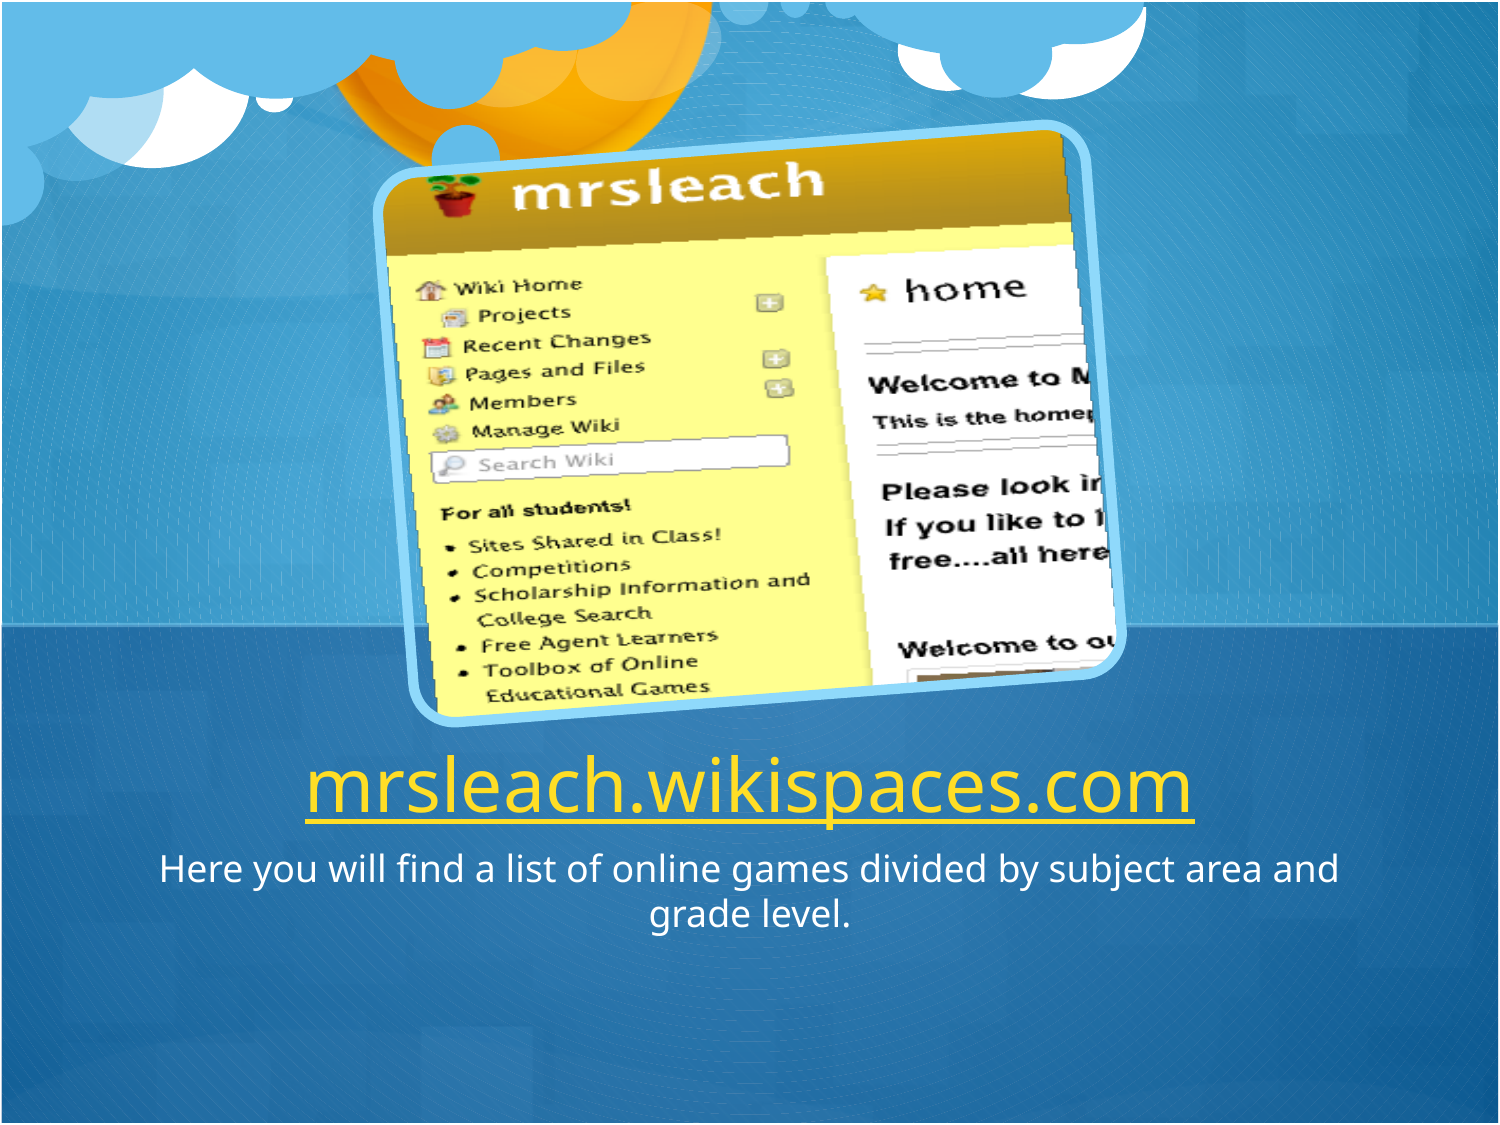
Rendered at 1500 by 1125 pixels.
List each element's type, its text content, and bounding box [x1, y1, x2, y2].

picture [2, 2, 1498, 1123]
title mrsleach.wikispaces.com [116, 729, 1383, 848]
list Here you will find a list of online games divided by subject area and grade level. [116, 848, 1383, 1048]
